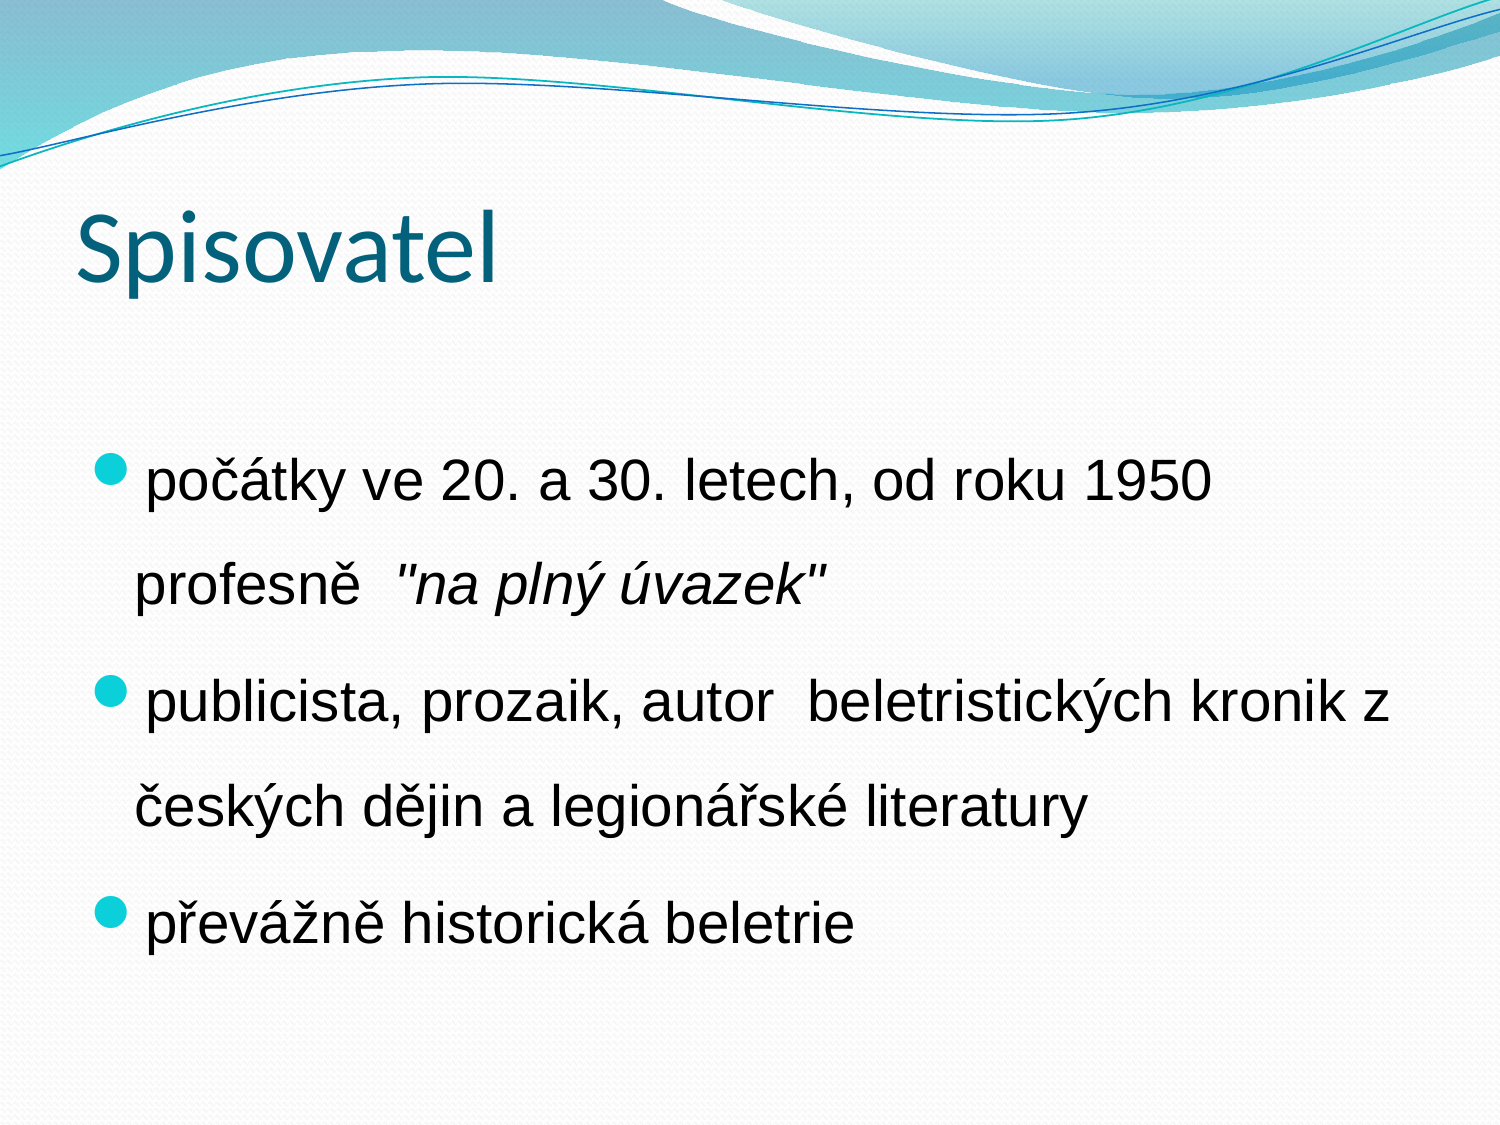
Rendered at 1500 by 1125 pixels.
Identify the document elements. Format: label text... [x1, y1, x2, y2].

list počátky ve 20. a 30. letech, od roku 1950 profesně "na plný úvazek" publicista, prozaik, autor beletristických kronik z českých dějin a legionářské literatury převážně historická beletrie [74, 317, 1426, 1038]
title Spisovatel [74, 115, 1426, 304]
